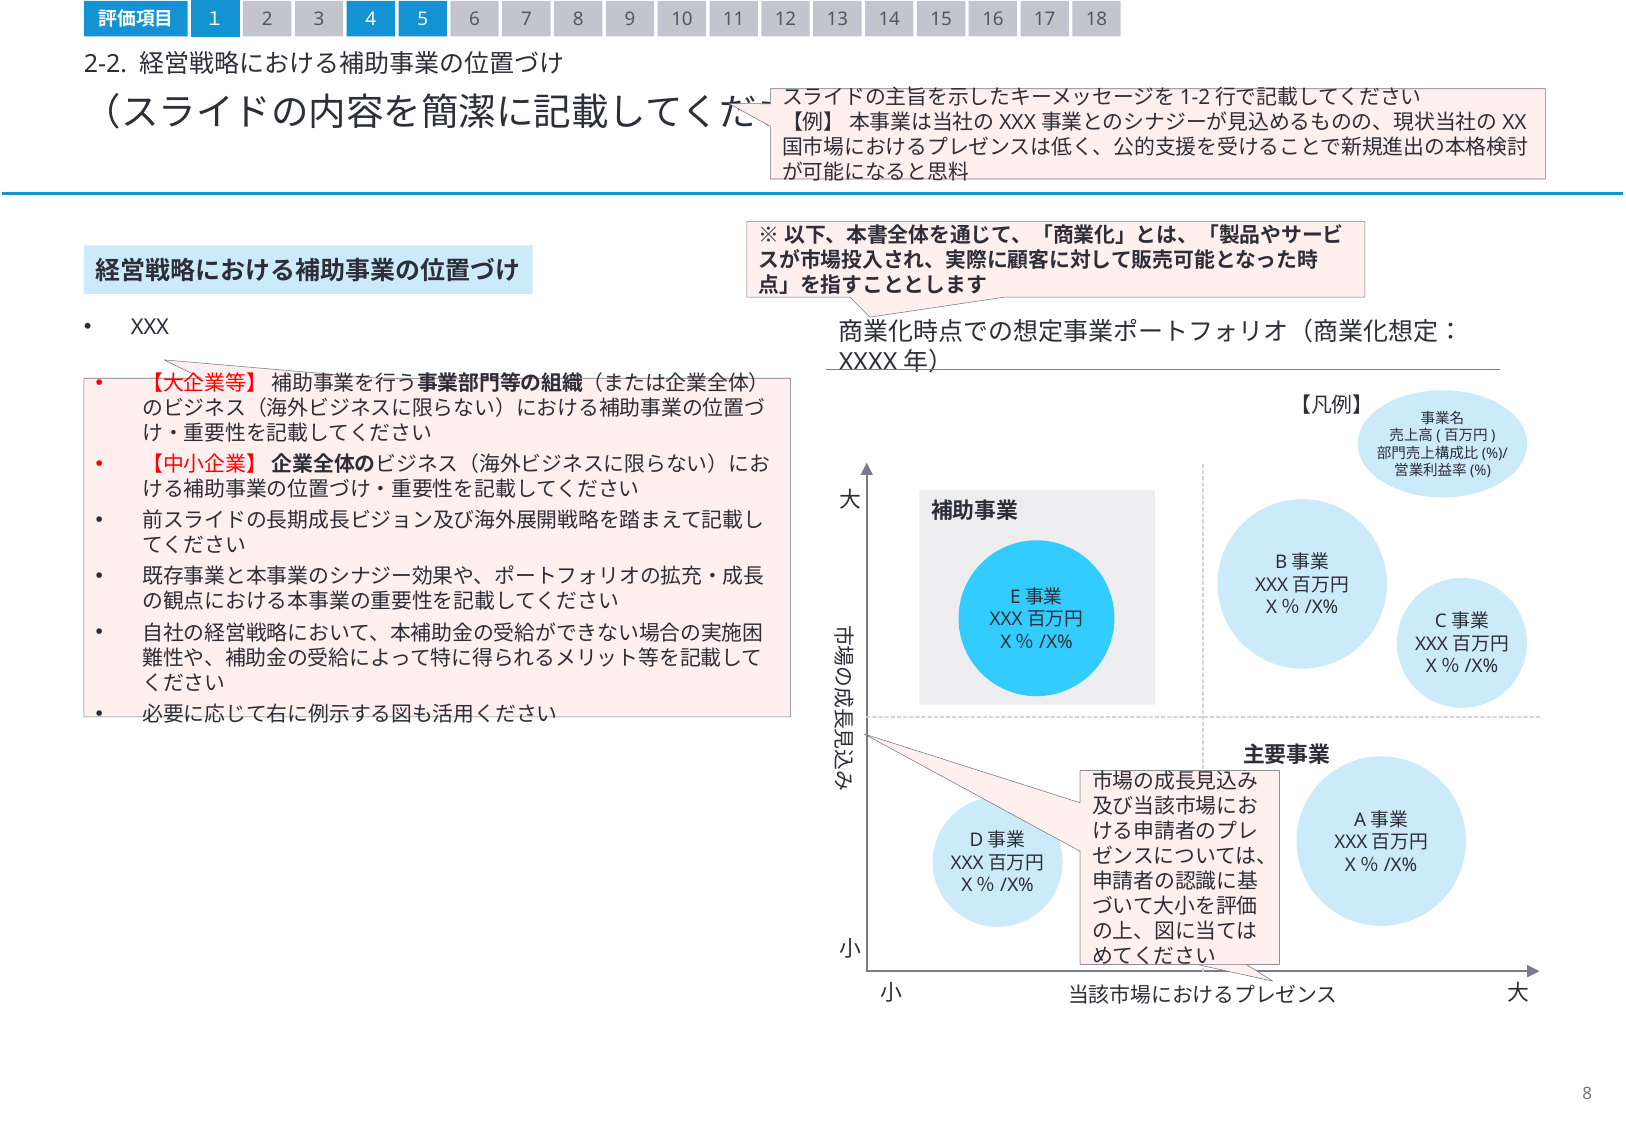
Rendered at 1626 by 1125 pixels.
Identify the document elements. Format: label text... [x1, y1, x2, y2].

text_box 経営戦略における補助事業の位置づけ [83, 244, 533, 295]
text_box ※以下、本書全体を通じて、「商業化」とは、「製品やサービスが市場投入され、実際に顧客に対して販売可能となった時点」を指すこととします [745, 220, 1366, 318]
list （スライドの内容を簡潔に記載してください） [84, 83, 1543, 183]
text_box スライドの主旨を示したキーメッセージを1-2行で記載してください 【例】 本事業は当社のXXX事業とのシナジーが見込めるものの、現状当社のXX国市場におけるプレゼンスは低く、公的支援を受けることで新規進出の本格検討が可能になると思料 [728, 87, 1547, 180]
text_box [826, 318, 1539, 373]
text_box 【大企業等】 補助事業を行う事業部門等の組織（または企業全体）のビジネス（海外ビジネスに限らない）における補助事業の位置づけ・重要性を記載してください 【中小企業】 企業全体のビジネス（海外ビジネスに限らない）における補助事業の位置づけ・重要性を記載してください 前スライドの長期成長ビジョン及び海外展開戦略を踏まえて記載してください 既存事業と本事業のシナジー効果や、ポートフォリオの拡充・成長の観点における本事業の重要性を記載してください 自社の経営戦略において、本補助金の受給ができない場合の実施困難性や、補助金の受給によって特に得られるメリット等を記載してください 必要に応じて右に例示する図も活用ください [82, 358, 792, 718]
text_box XXX [84, 302, 1543, 402]
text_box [83, 0, 1122, 37]
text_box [824, 378, 1540, 1015]
list 2-2. 経営戦略における補助事業の位置づけ [84, 40, 1543, 82]
